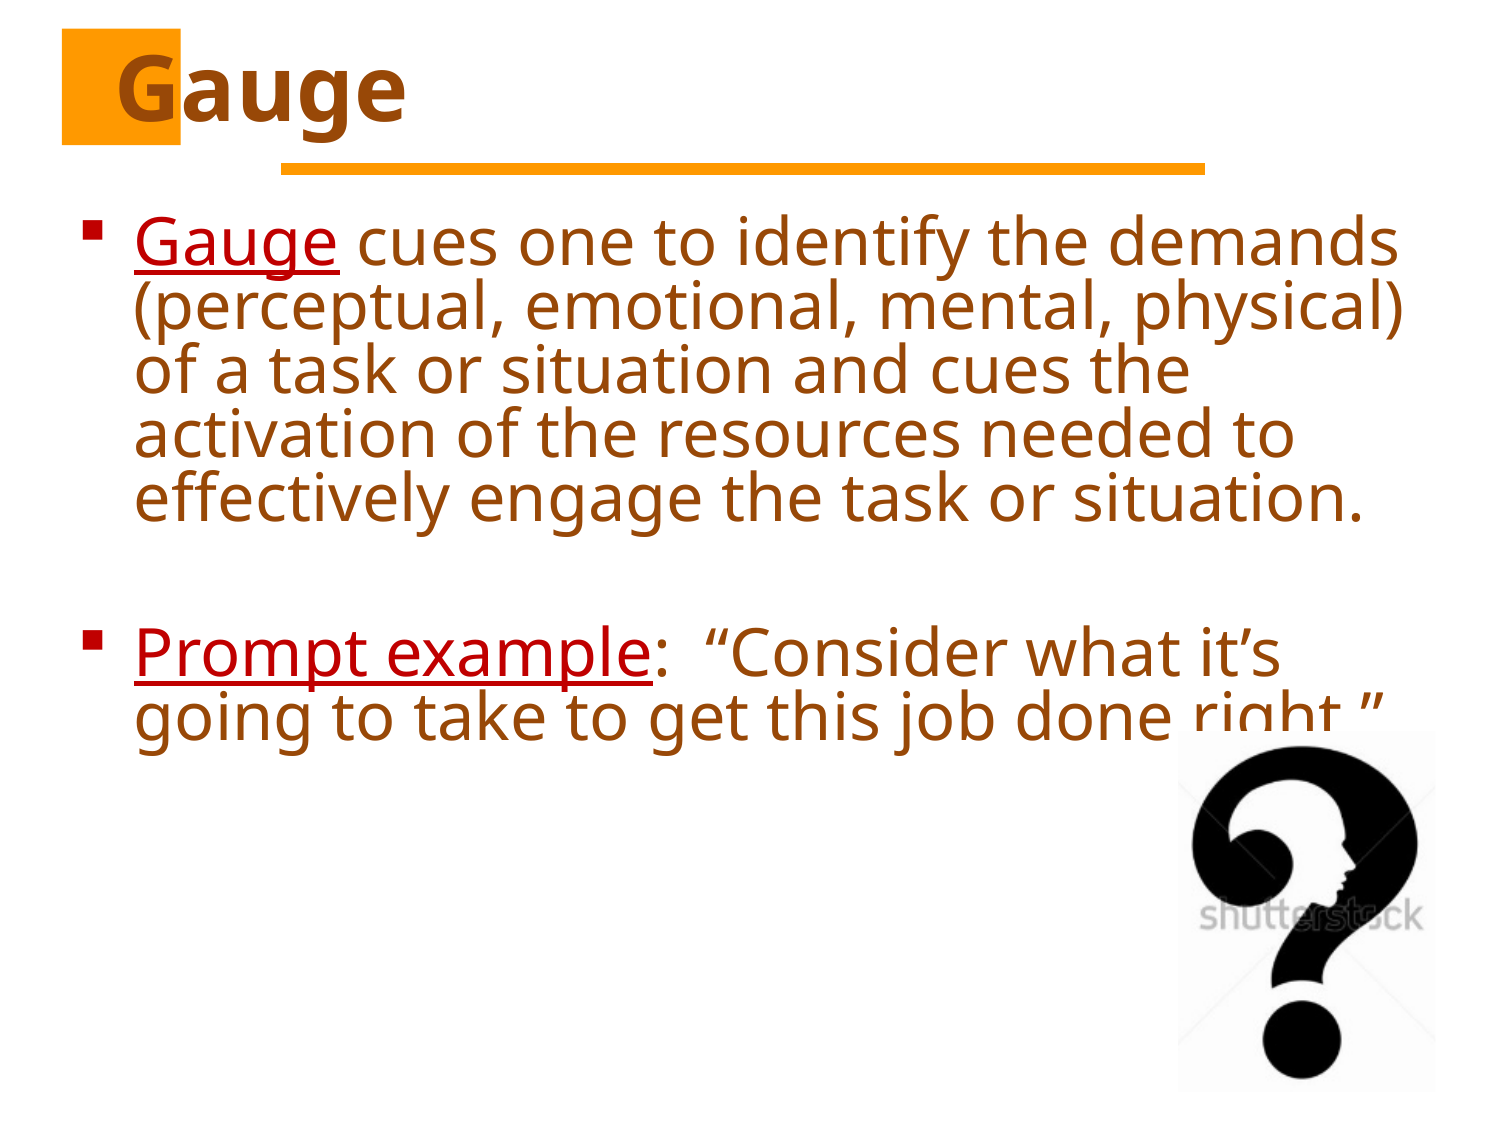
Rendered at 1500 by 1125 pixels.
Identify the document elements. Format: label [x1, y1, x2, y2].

title [99, 24, 573, 146]
picture [1177, 730, 1436, 1092]
text_box [60, 26, 183, 147]
list [62, 206, 1436, 1031]
